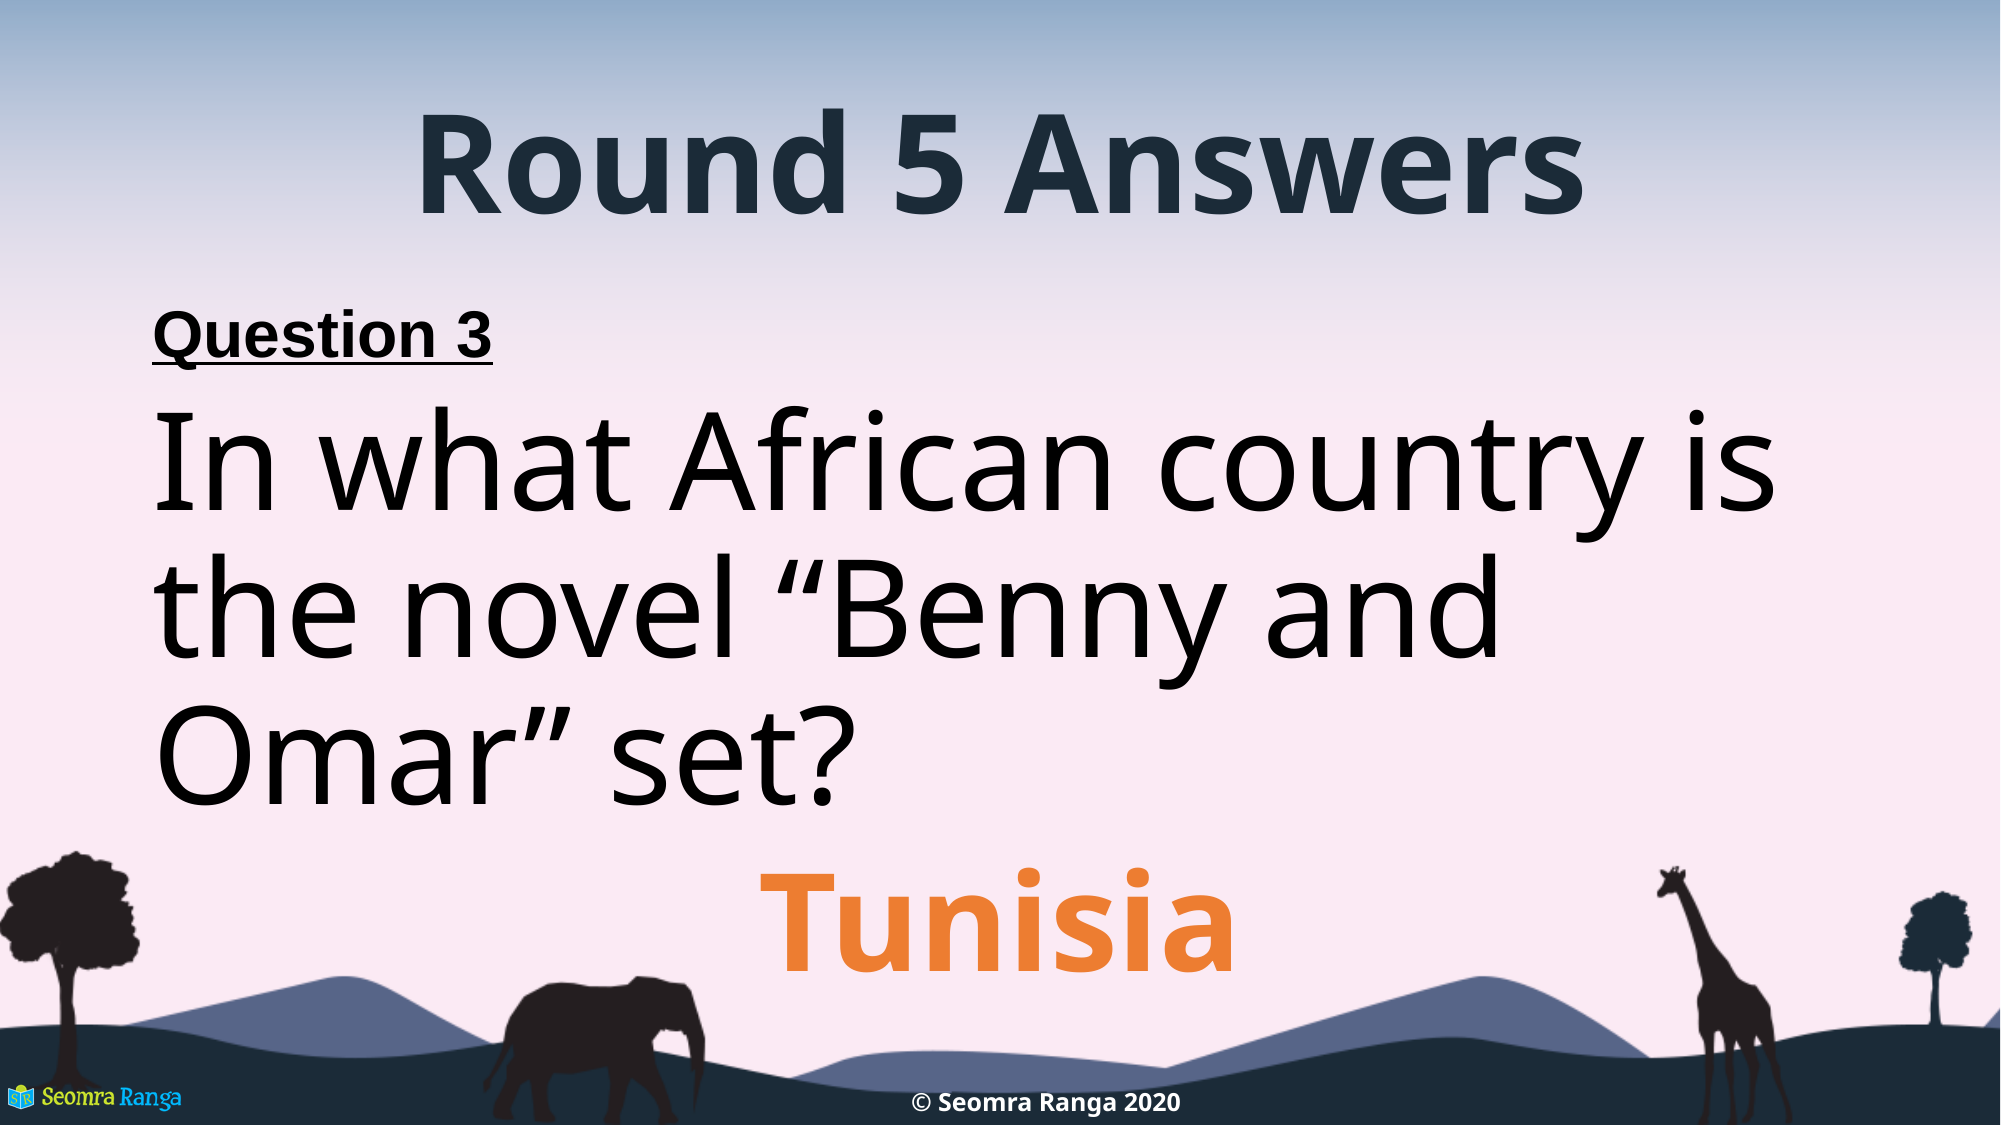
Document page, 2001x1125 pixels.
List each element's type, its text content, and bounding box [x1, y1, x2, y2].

title Round 5 Answers [137, 59, 1863, 278]
text_box © Seomra Ranga 2020 www.seomraranga.com [762, 1079, 1330, 1125]
list Question 3 In what African country is the novel “Benny and Omar” set? Tunisia [137, 293, 1863, 1014]
picture [0, 0, 2001, 1125]
